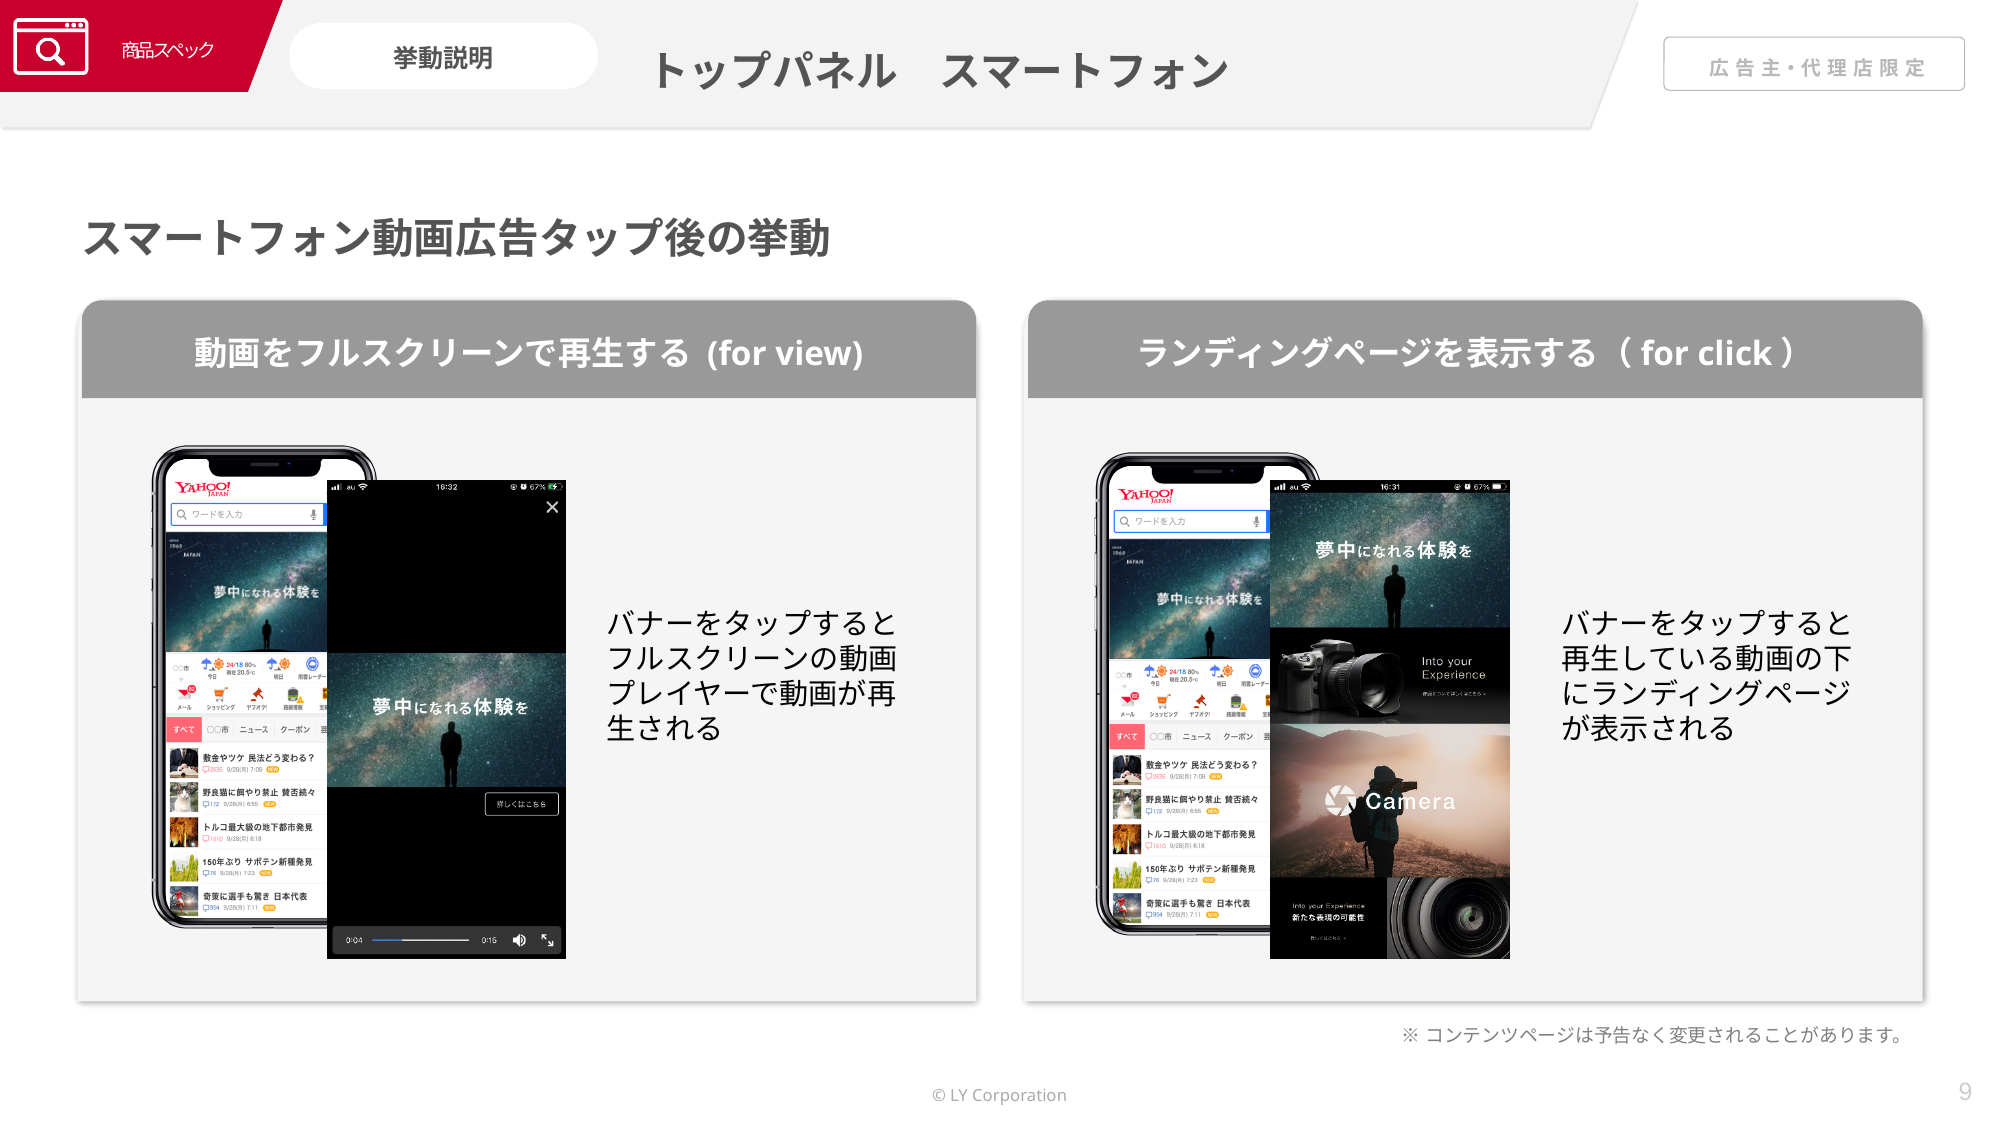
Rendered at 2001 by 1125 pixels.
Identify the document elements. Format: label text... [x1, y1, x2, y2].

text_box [1093, 451, 1322, 945]
text_box [1023, 316, 1923, 1002]
text_box [77, 315, 977, 1002]
text_box ※コンテンツページは予告なく変更されることがあります。 [1401, 1024, 1911, 1047]
text_box バナーをタップすると 再生している動画の下にランディングページが表示される [1546, 598, 1896, 753]
text_box 挙動説明 [286, 20, 601, 91]
picture [1270, 480, 1510, 960]
picture [8, 4, 92, 87]
text_box ランディングページを表示する（for click） [1028, 300, 1923, 399]
text_box スマートフォン動画広告タップ後の挙動 [66, 204, 1068, 270]
text_box 動画をフルスクリーンで再生する (for view) [81, 300, 977, 399]
picture [326, 480, 566, 960]
list 商品スペック [97, 13, 240, 81]
text_box バナーをタップすると フルスクリーンの動画プレイヤーで動画が再生される [591, 598, 922, 753]
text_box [150, 445, 378, 939]
list トップパネル スマートフォン [647, 42, 1983, 98]
